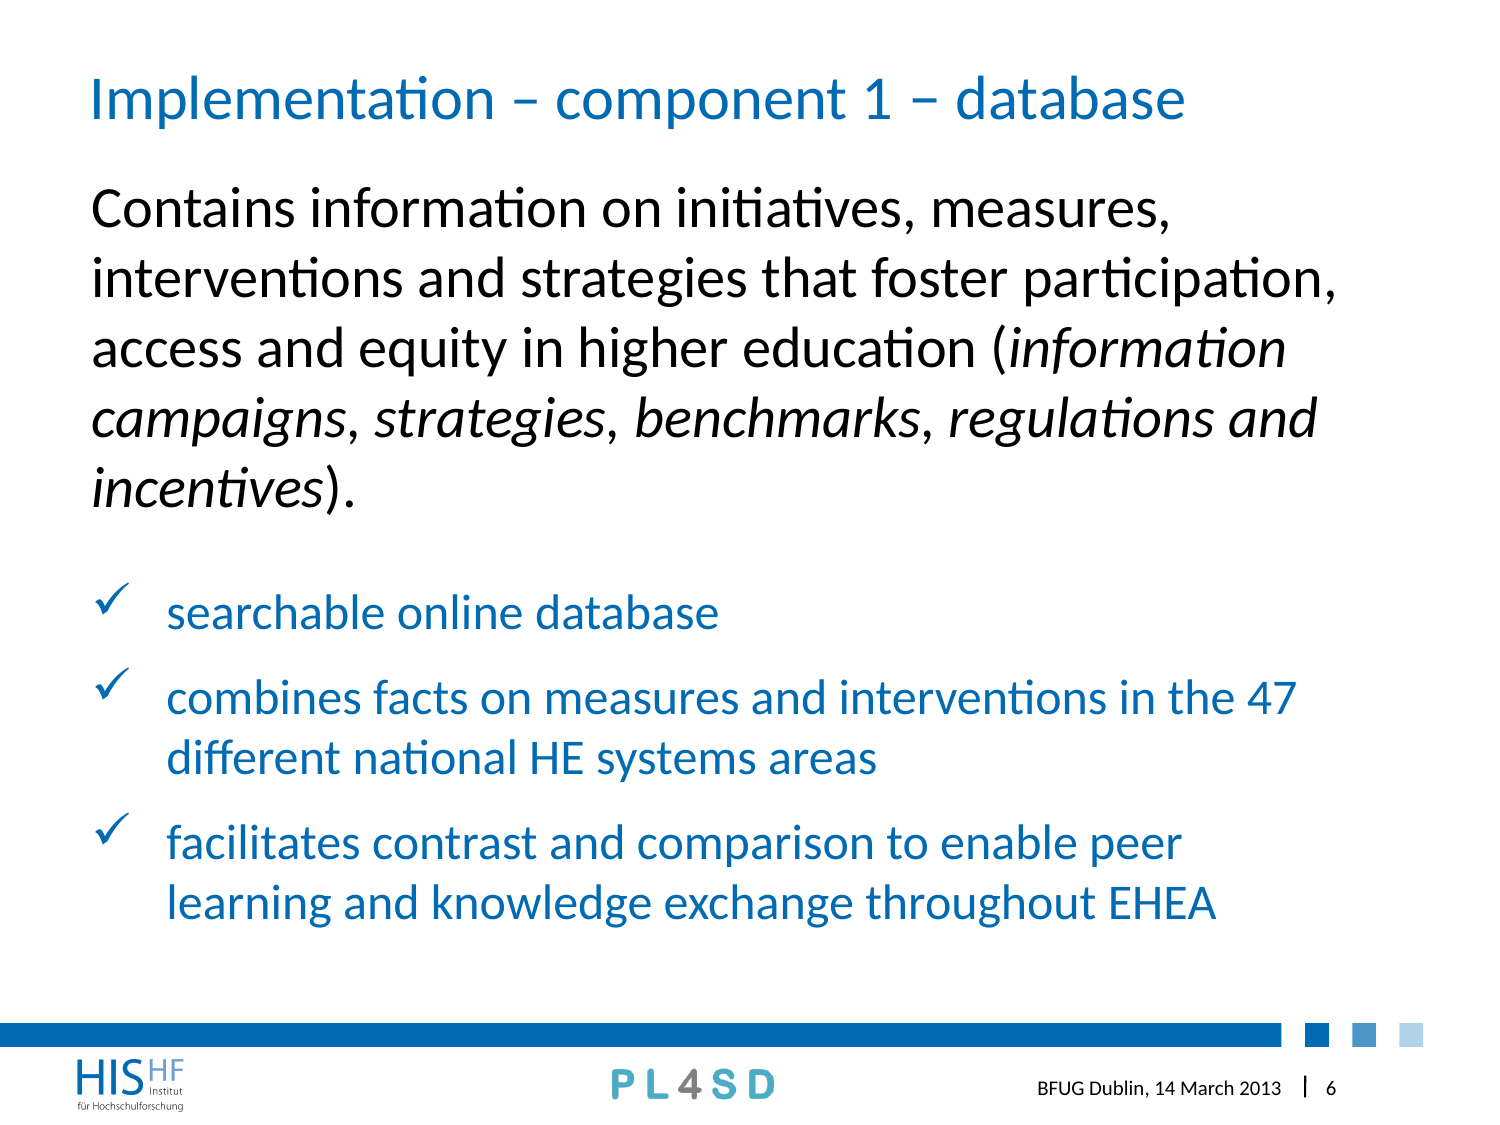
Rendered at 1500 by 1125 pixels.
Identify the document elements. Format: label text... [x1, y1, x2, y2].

picture [584, 1046, 810, 1125]
text_box searchable online database combines facts on measures and interventions in the 47 different national HE systems areas facilitates contrast and comparison to enable peer learning and knowledge exchange throughout EHEA [76, 571, 1365, 937]
title Implementation – component 1 – database [75, 45, 1425, 149]
picture [76, 1058, 184, 1113]
text_box Contains information on initiatives, measures, interventions and strategies that foster participation, access and equity in higher education (information campaigns, strategies, benchmarks, regulations and incentives). [76, 161, 1483, 666]
